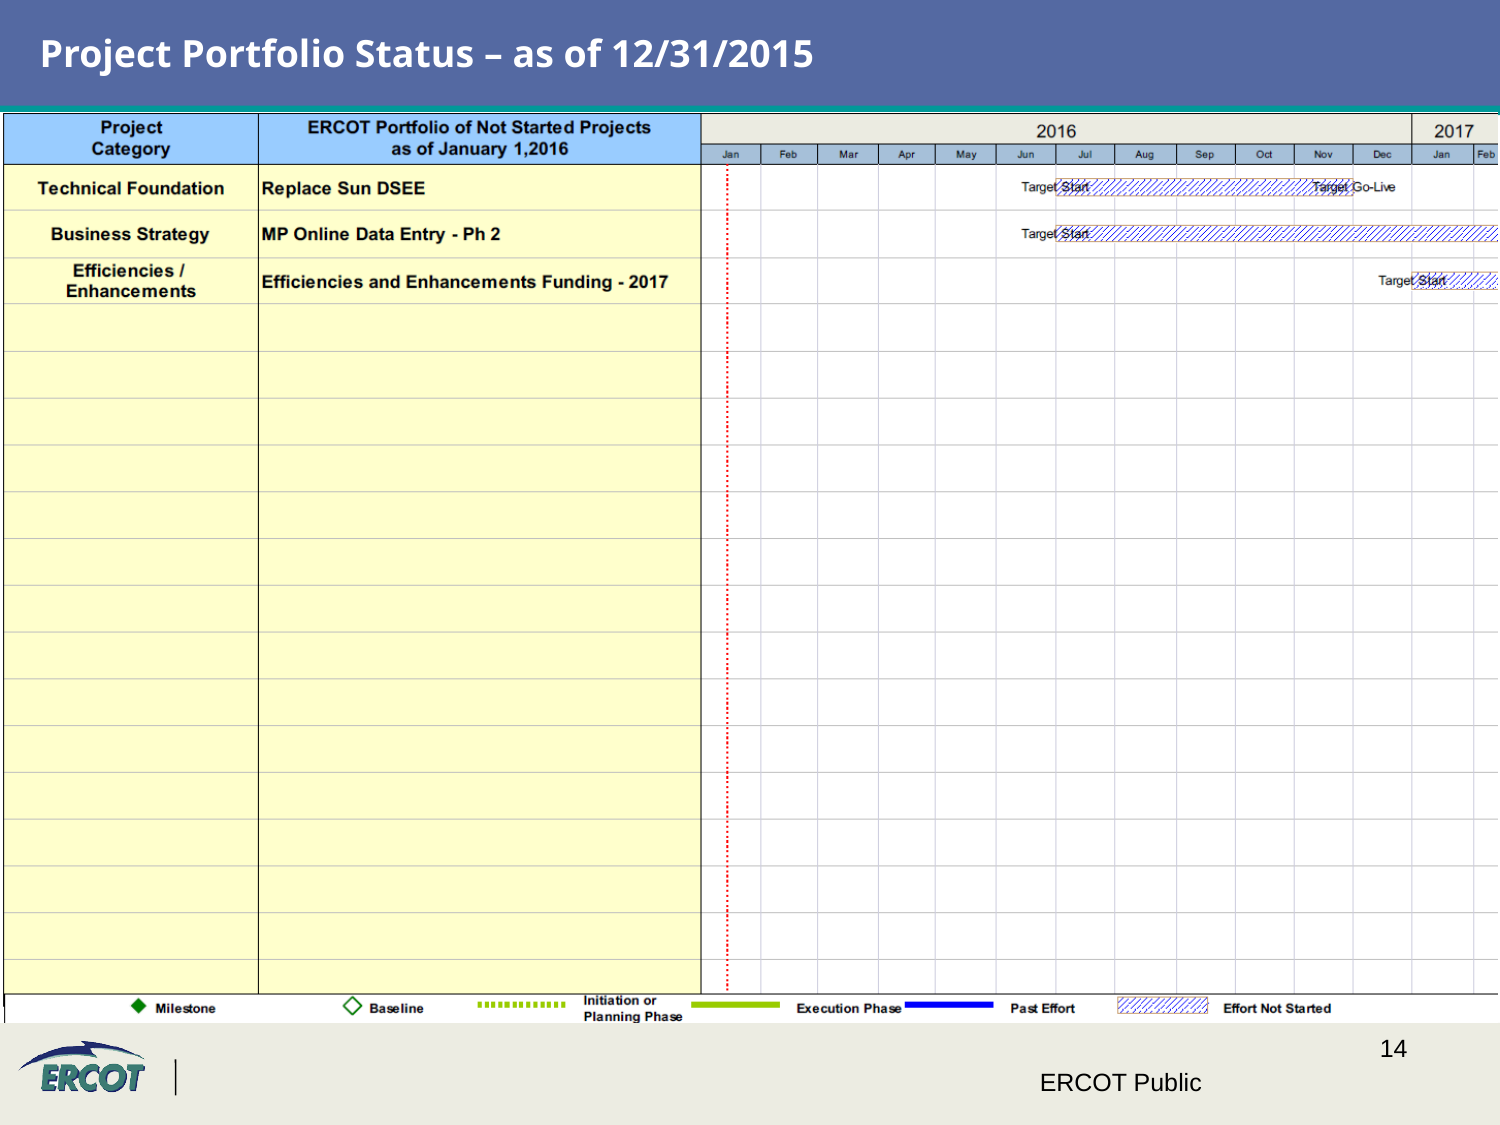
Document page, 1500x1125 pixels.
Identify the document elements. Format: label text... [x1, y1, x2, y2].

text_box Project Portfolio Status – as of 12/31/2015 [24, 30, 1163, 106]
picture [10, 1031, 151, 1111]
text_box [24, 22, 1450, 85]
picture [0, 112, 1498, 1023]
footer ERCOT Public [1025, 1059, 1438, 1125]
